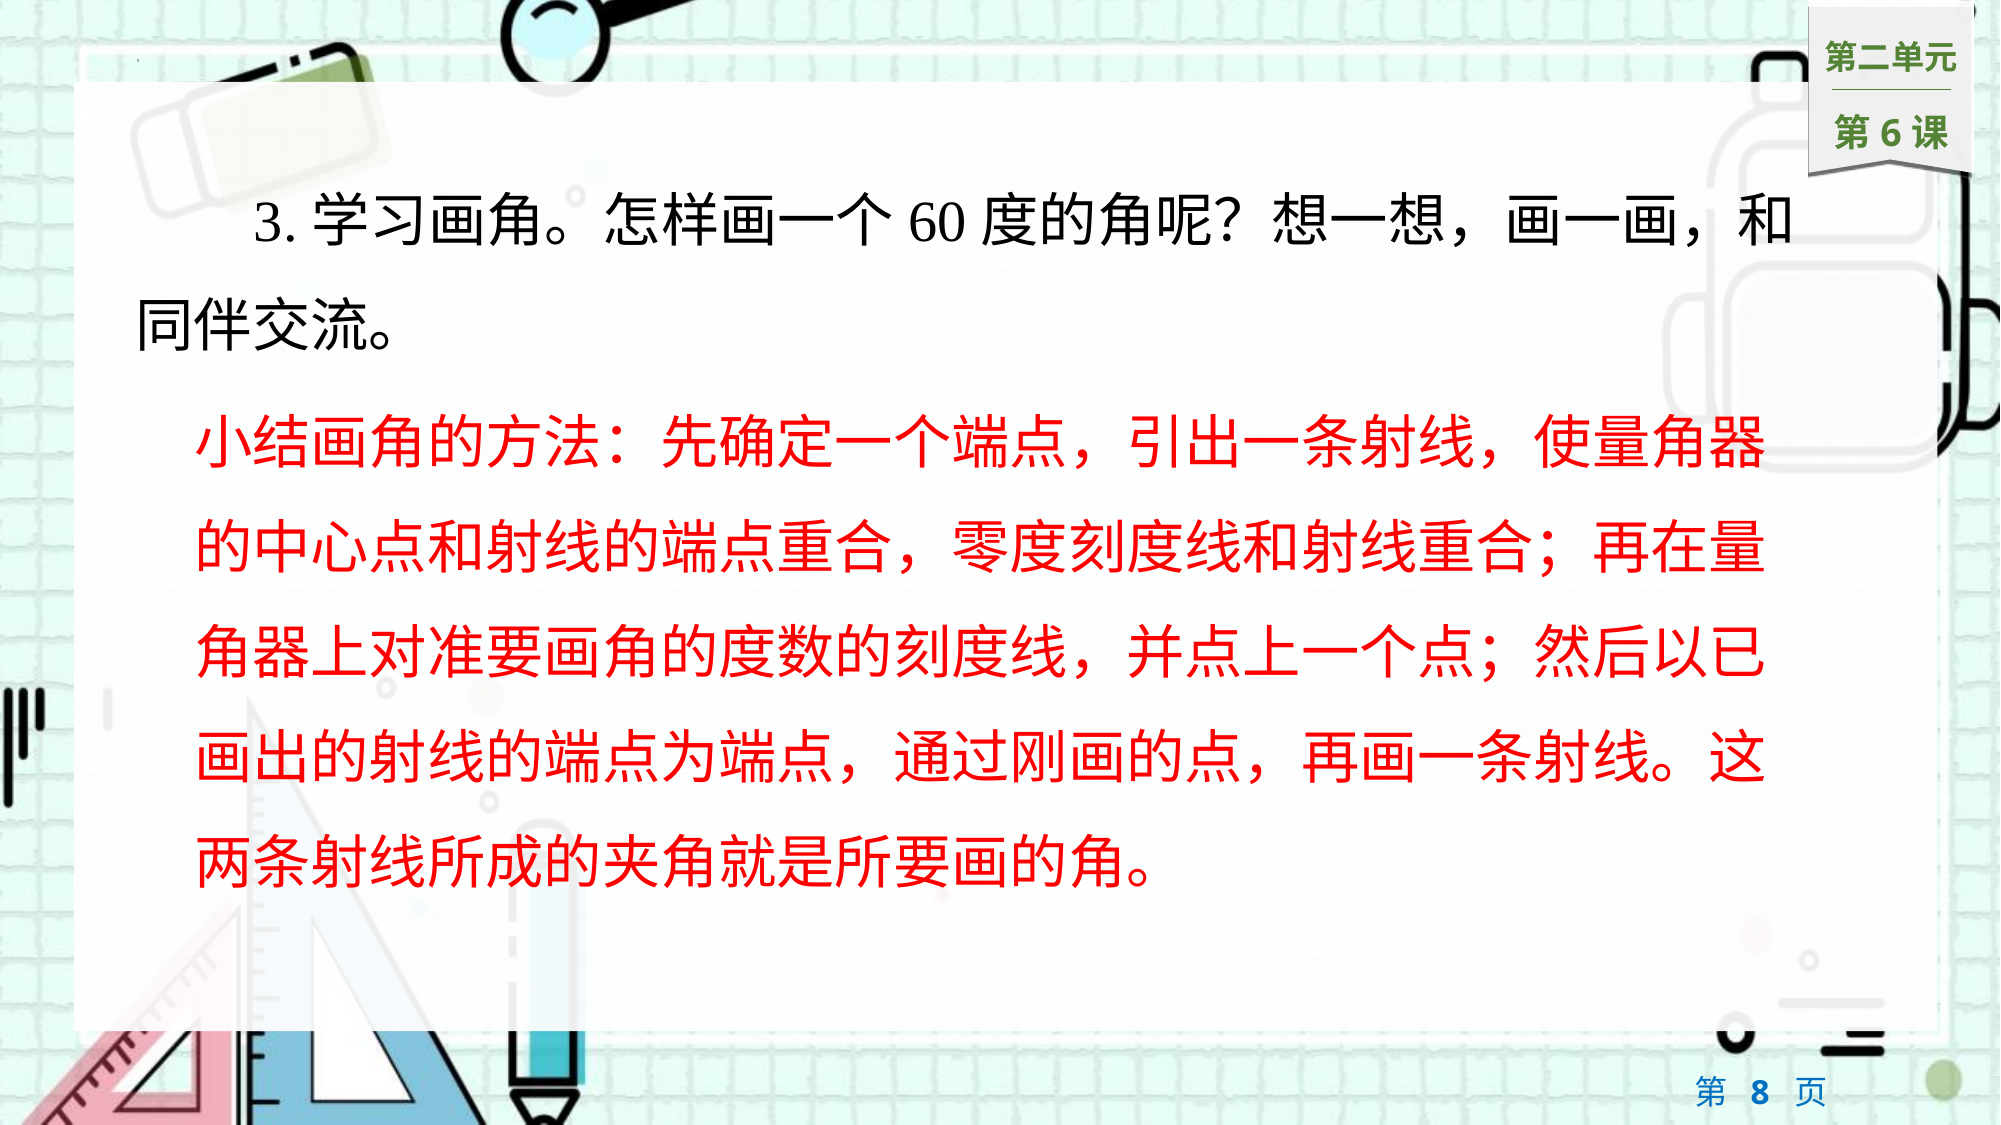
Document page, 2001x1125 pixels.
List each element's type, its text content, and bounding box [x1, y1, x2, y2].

list 3.学习画角。怎样画一个60度的角呢？想一想，画一画，和同伴交流。 [121, 140, 1844, 1043]
picture [1938, 168, 1971, 176]
list 小结画角的方法：先确定一个端点，引出一条射线，使量角器的中心点和射线的端点重合，零度刻度线和射线重合；再在量角器上对准要画角的度数的刻度线，并点上一个点；然后以已画出的射线的端点为端点，通过刚画的点，再画一条射线。这两条射线所成的夹角就是所要画的角。 [179, 363, 1821, 469]
picture [0, 0, 2000, 1125]
